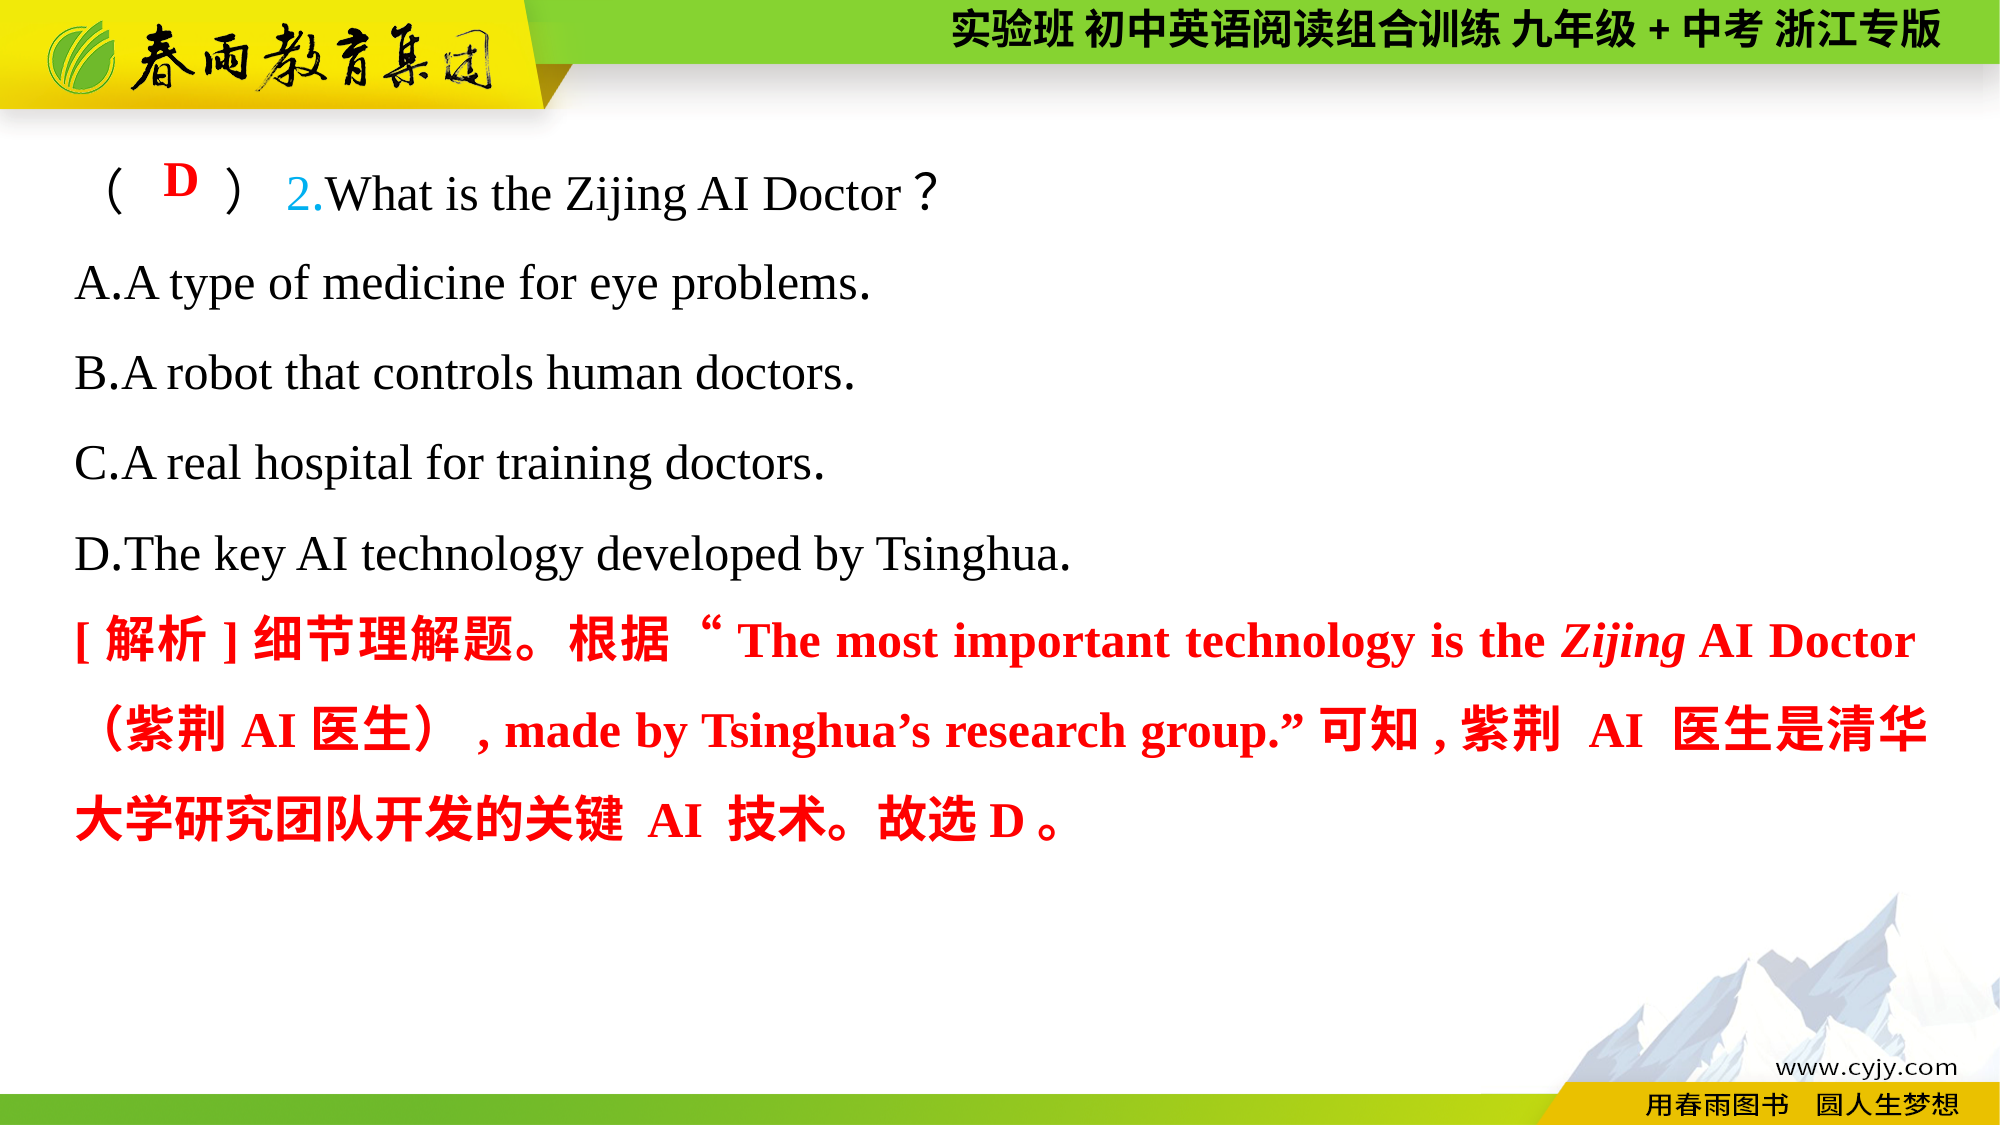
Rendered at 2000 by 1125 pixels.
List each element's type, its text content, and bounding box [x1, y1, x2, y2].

text_box [解析]细节理解题。根据“The most important technology is the Zijing AI Doctor（紫荆AI医生）, made by Tsinghua’s research group.”可知,紫荆 AI 医生是清华大学研究团队开发的关键 AI 技术。故选D。 [59, 569, 1944, 855]
picture [0, 0, 2000, 1125]
text_box D [148, 139, 215, 215]
list （ ）2.What is the Zijing AI Doctor？ A.A type of medicine for eye problems. B.A robot that controls human doctors. C.A real hospital for training doctors. D.The key AI technology developed by Tsinghua. [59, 122, 1944, 569]
